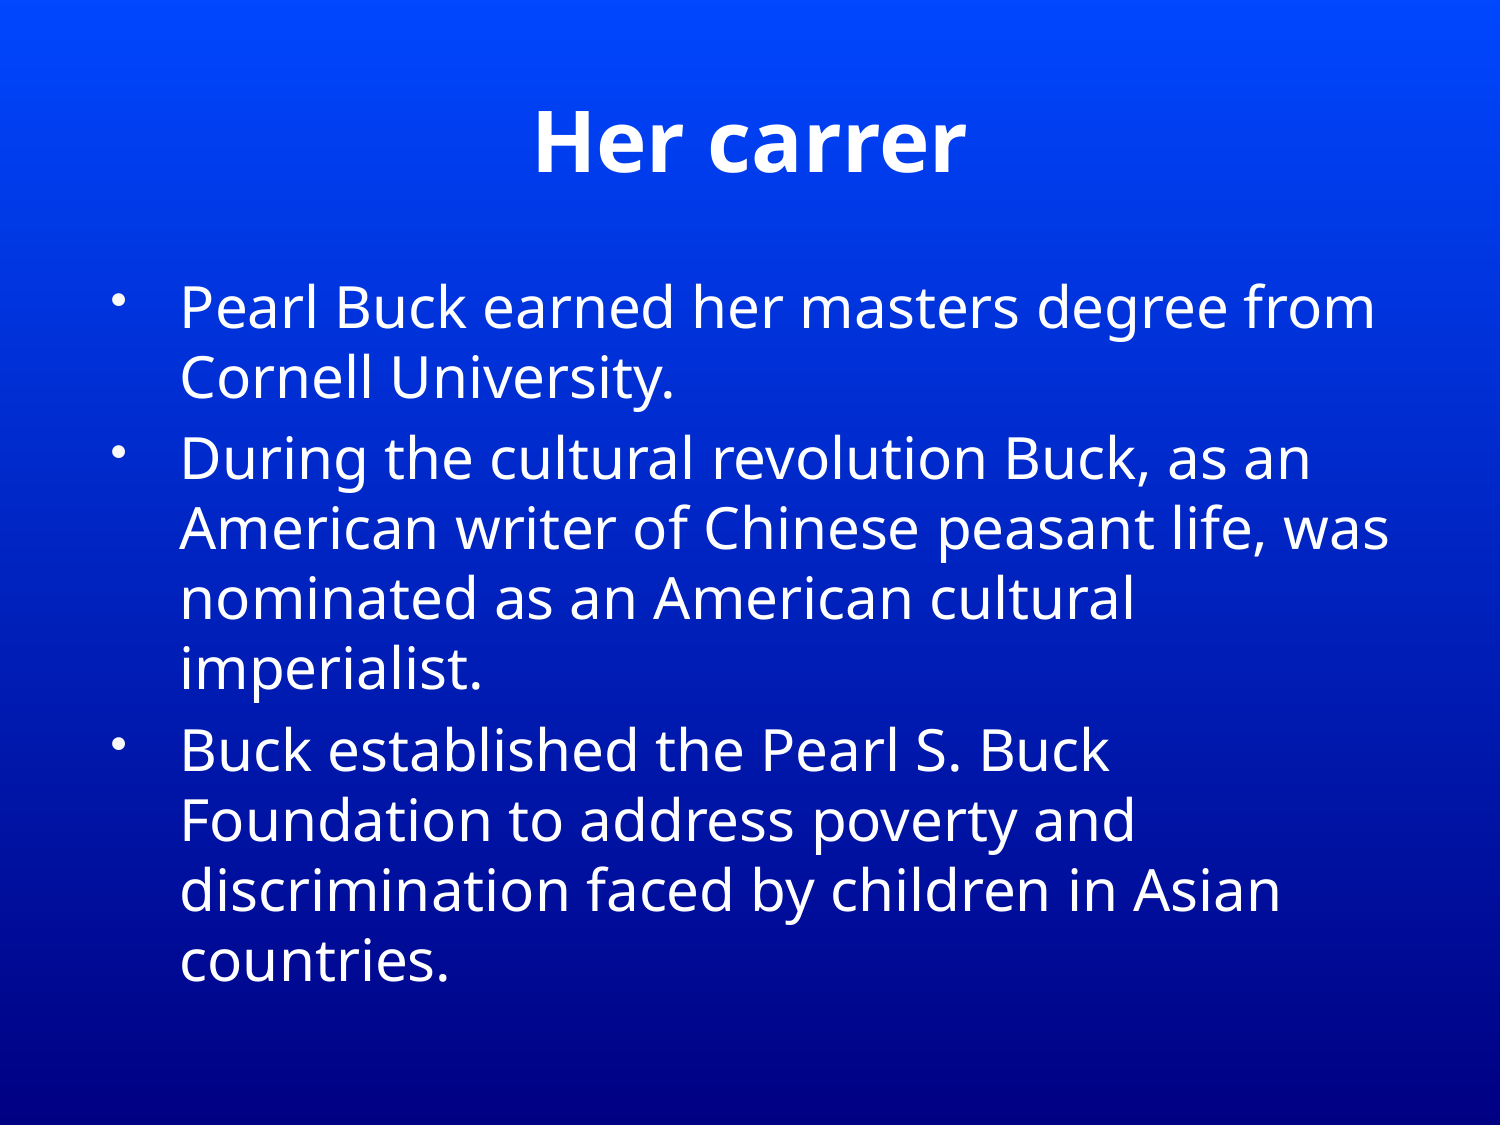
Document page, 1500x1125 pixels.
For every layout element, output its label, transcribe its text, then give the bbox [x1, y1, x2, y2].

list Pearl Buck earned her masters degree from Cornell University. During the cultural revolution Buck, as an American writer of Chinese peasant life, was nominated as an American cultural imperialist. Buck established the Pearl S. Buck Foundation to address poverty and discrimination faced by children in Asian countries. [75, 262, 1425, 1035]
title Her carrer [75, 45, 1425, 233]
